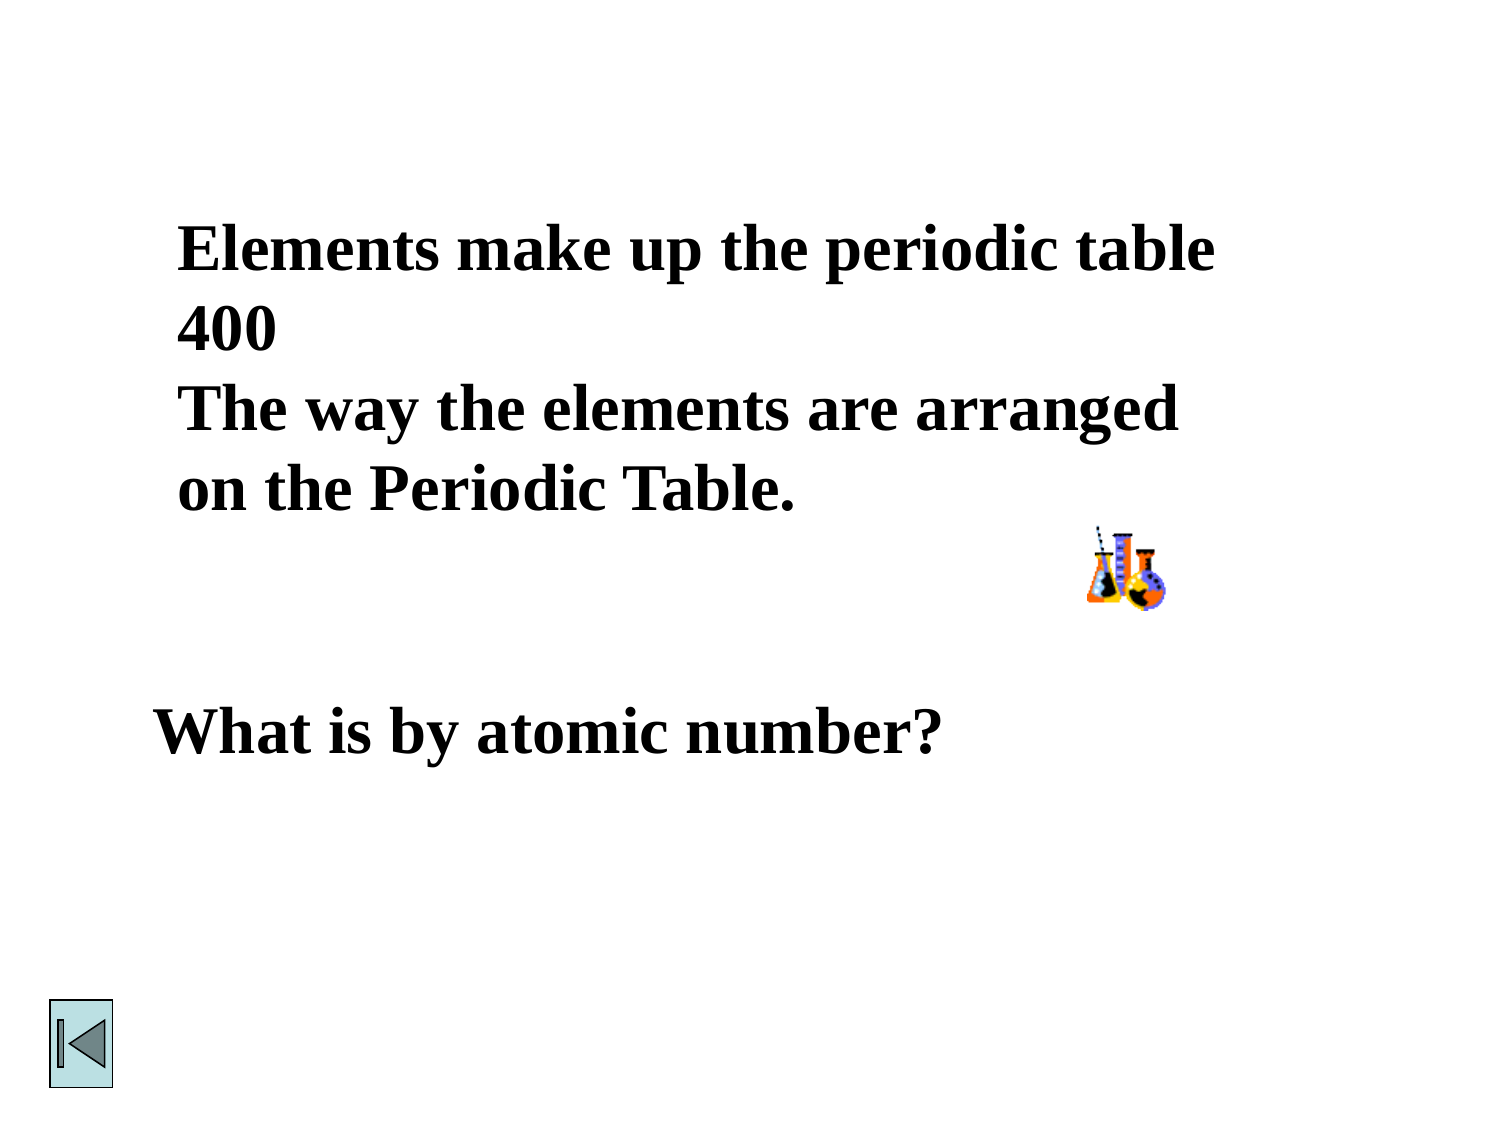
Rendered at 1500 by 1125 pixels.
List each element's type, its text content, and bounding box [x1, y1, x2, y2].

picture [1087, 524, 1171, 612]
text_box What is by atomic number? [137, 679, 1275, 775]
text_box Elements make up the periodic table 400 The way the elements are arranged on the Periodic Table. [162, 196, 1275, 532]
text_box [347, 382, 378, 478]
